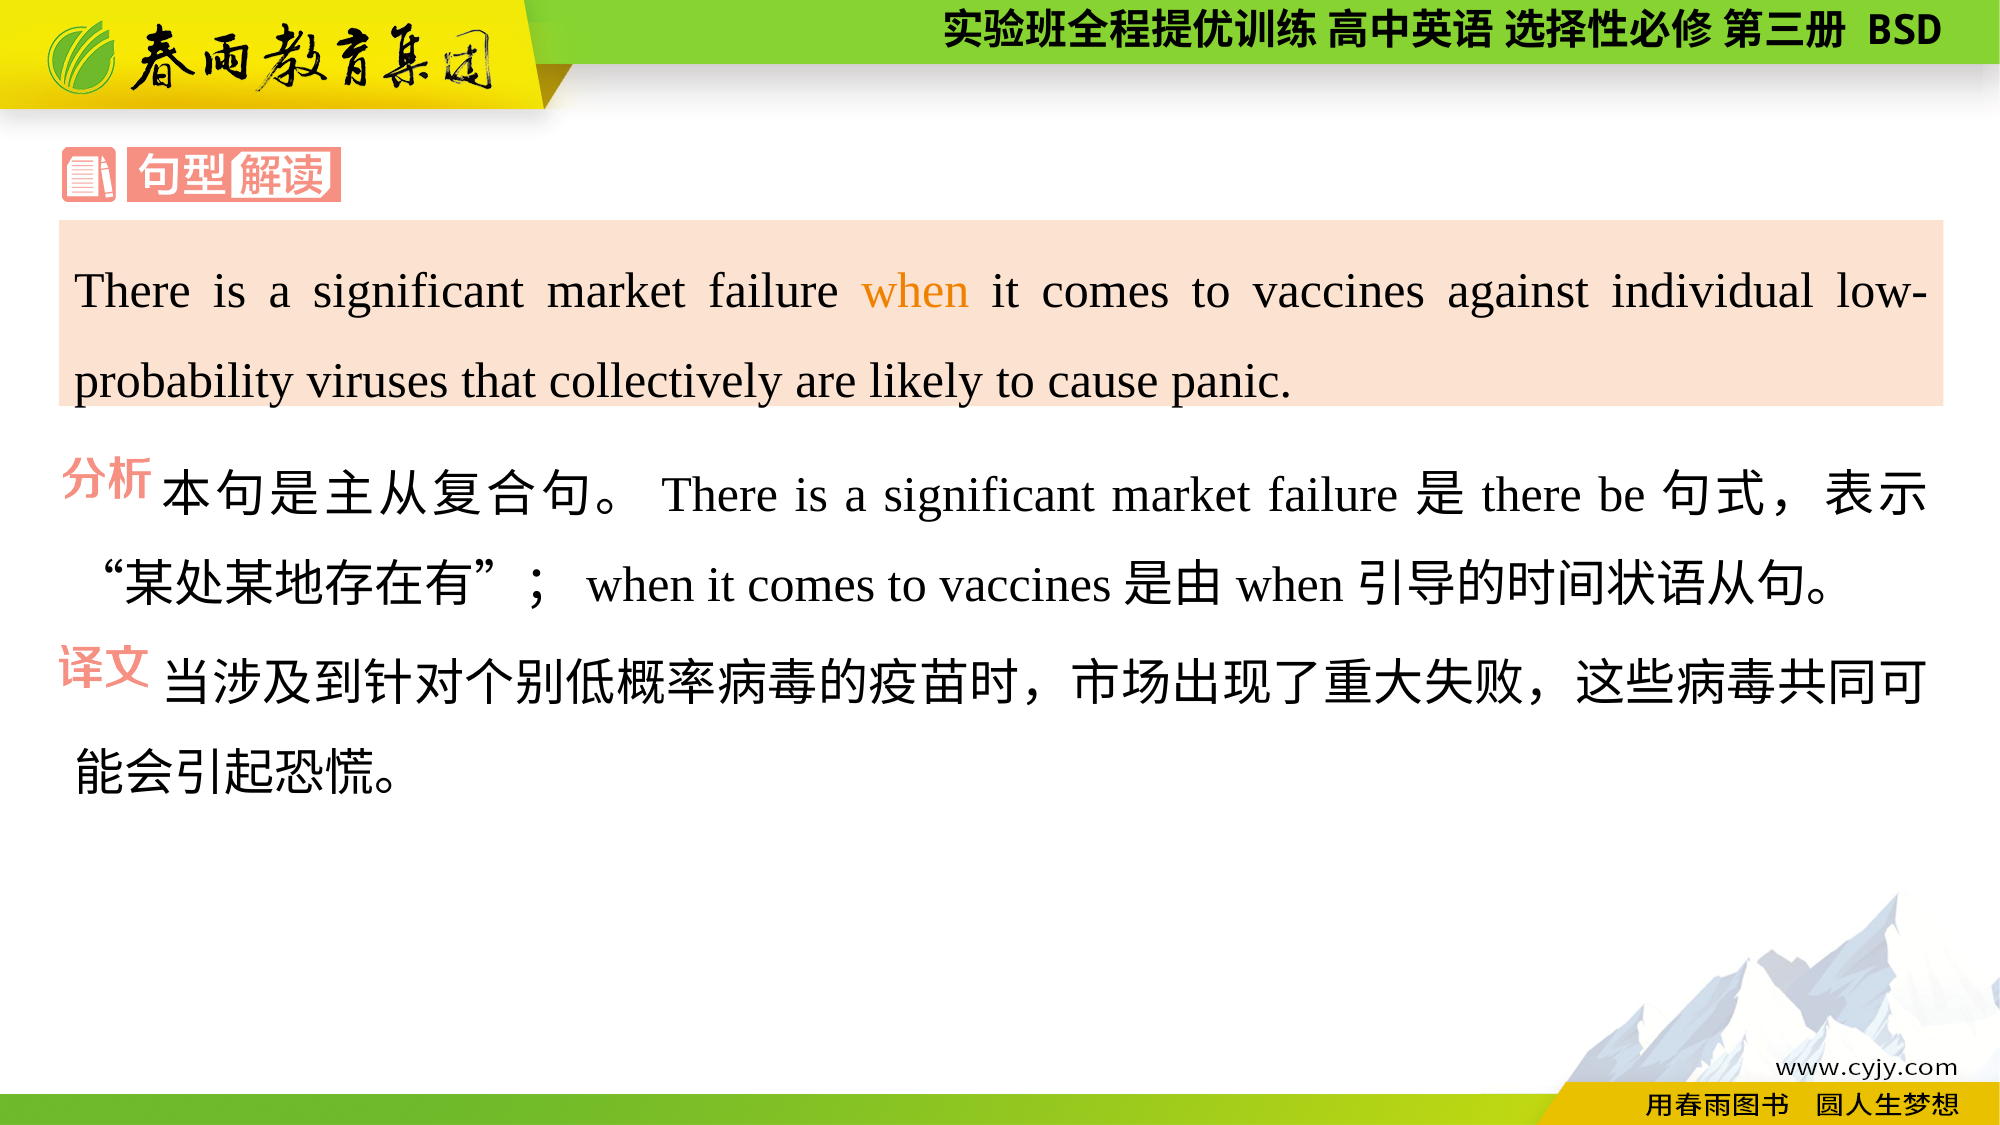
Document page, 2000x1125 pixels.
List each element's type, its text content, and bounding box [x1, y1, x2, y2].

text_box 当涉及到针对个别低概率病毒的疫苗时，市场出现了重大失败，这些病毒共同可能会引起恐慌。 [59, 613, 1944, 809]
text_box 本句是主从复合句。There is a significant market failure是there be句式，表示“某处某地存在有”；when it comes to vaccines是由when引导的时间状语从句。 [59, 424, 1944, 613]
list There is a significant market failure when it comes to vaccines against individual low-probability viruses that collectively are likely to cause panic. [59, 220, 1944, 407]
picture [0, 0, 2000, 1125]
